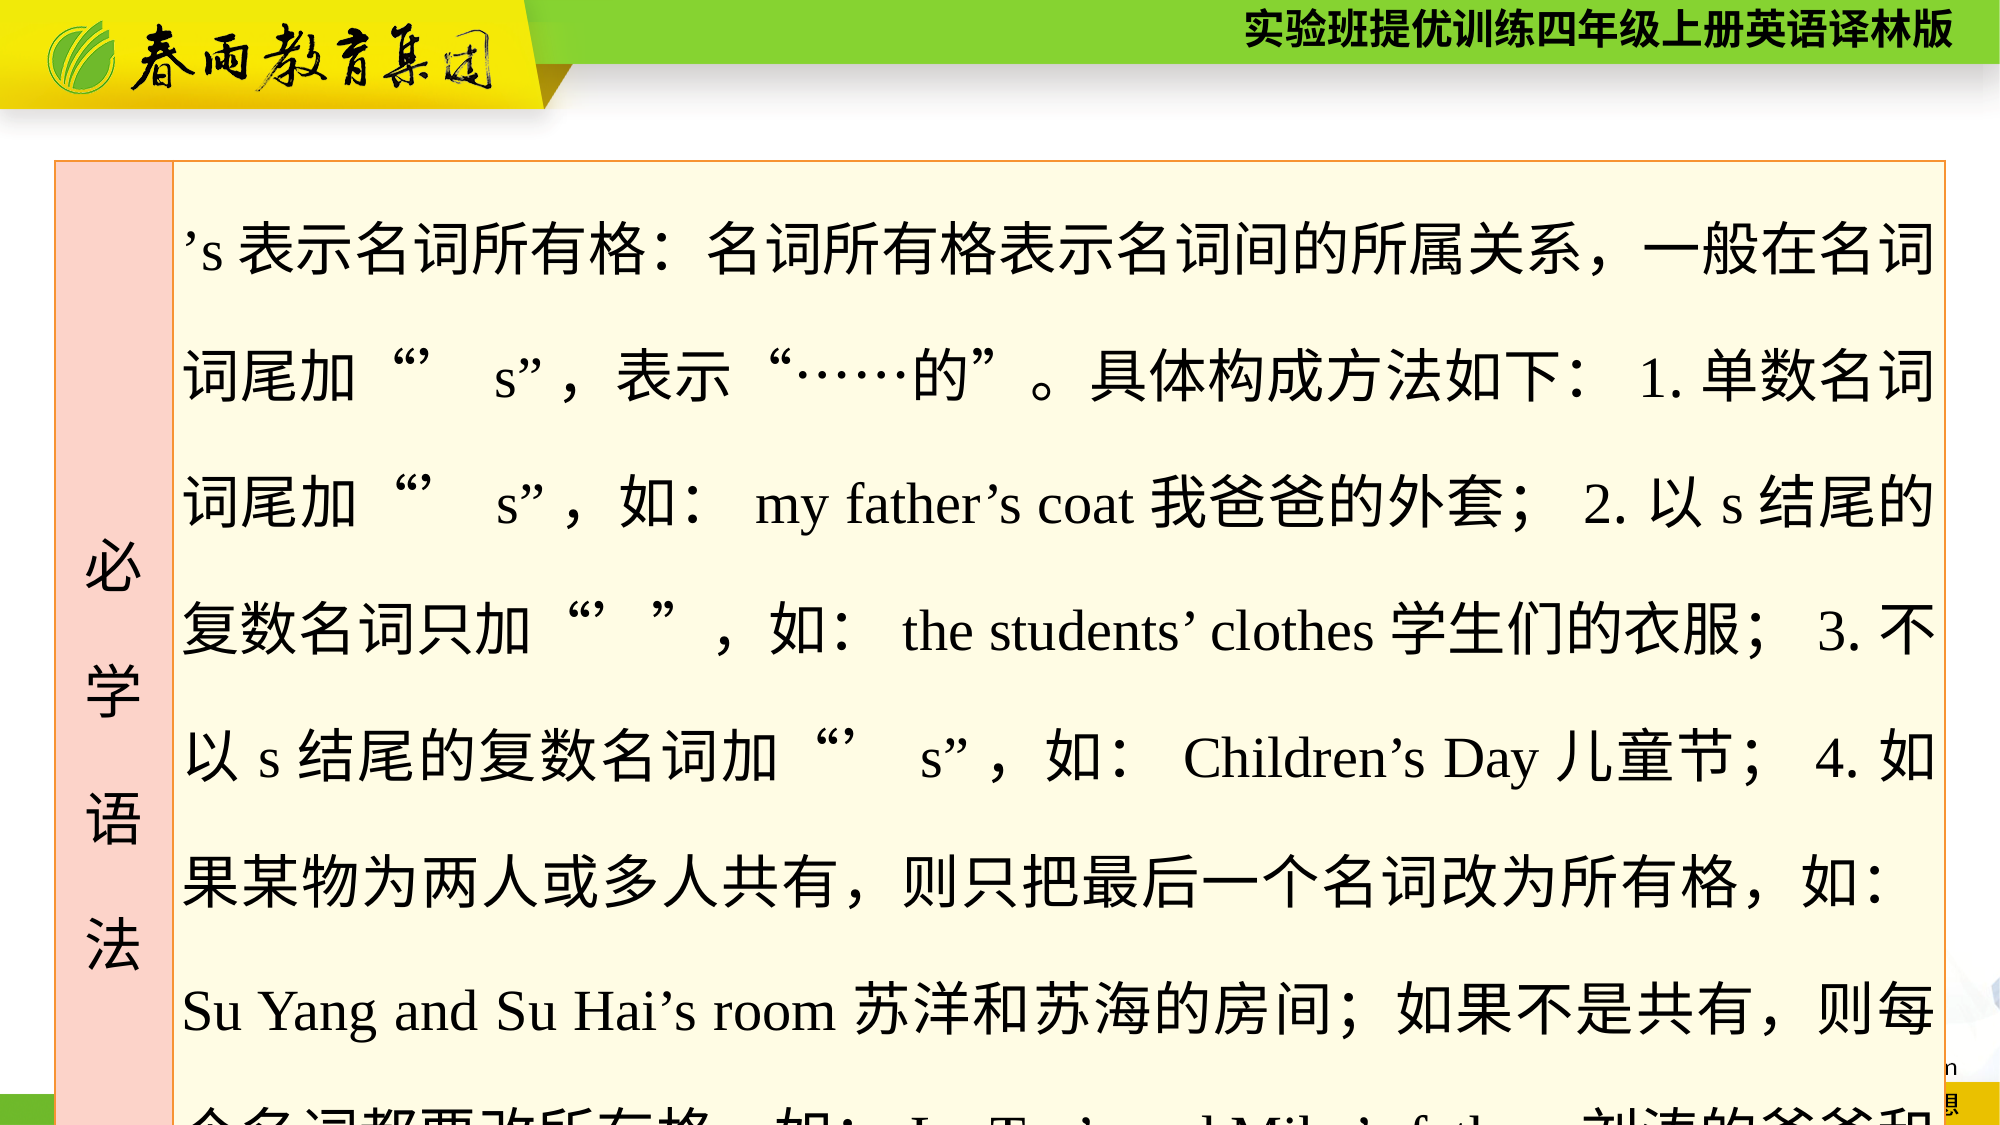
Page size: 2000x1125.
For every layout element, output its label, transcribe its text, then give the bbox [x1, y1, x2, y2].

table_header 必 学 语 法 [56, 162, 172, 1125]
table_header ’s表示名词所有格：名词所有格表示名词间的所属关系，一般在名词词尾加“’s”，表示“……的”。具体构成方法如下：1.单数名词词尾加“’s”，如：my father’s coat我爸爸的外套；2.以s结尾的复数名词只加“’”，如：the students’ clothes学生们的衣服；3.不以s结尾的复数名词加“’s”，如：Children’s Day儿童节；4.如果某物为两人或多人共有，则只把最后一个名词改为所有格，如：Su Yang and Su Hai’s room苏洋和苏海的房间；如果不是共有，则每个名词都要改所有格，如：Lu Tao’s and Mike’s fathers刘涛的爸爸和迈克的爸爸。 [174, 162, 1944, 1125]
picture [0, 0, 2000, 1125]
